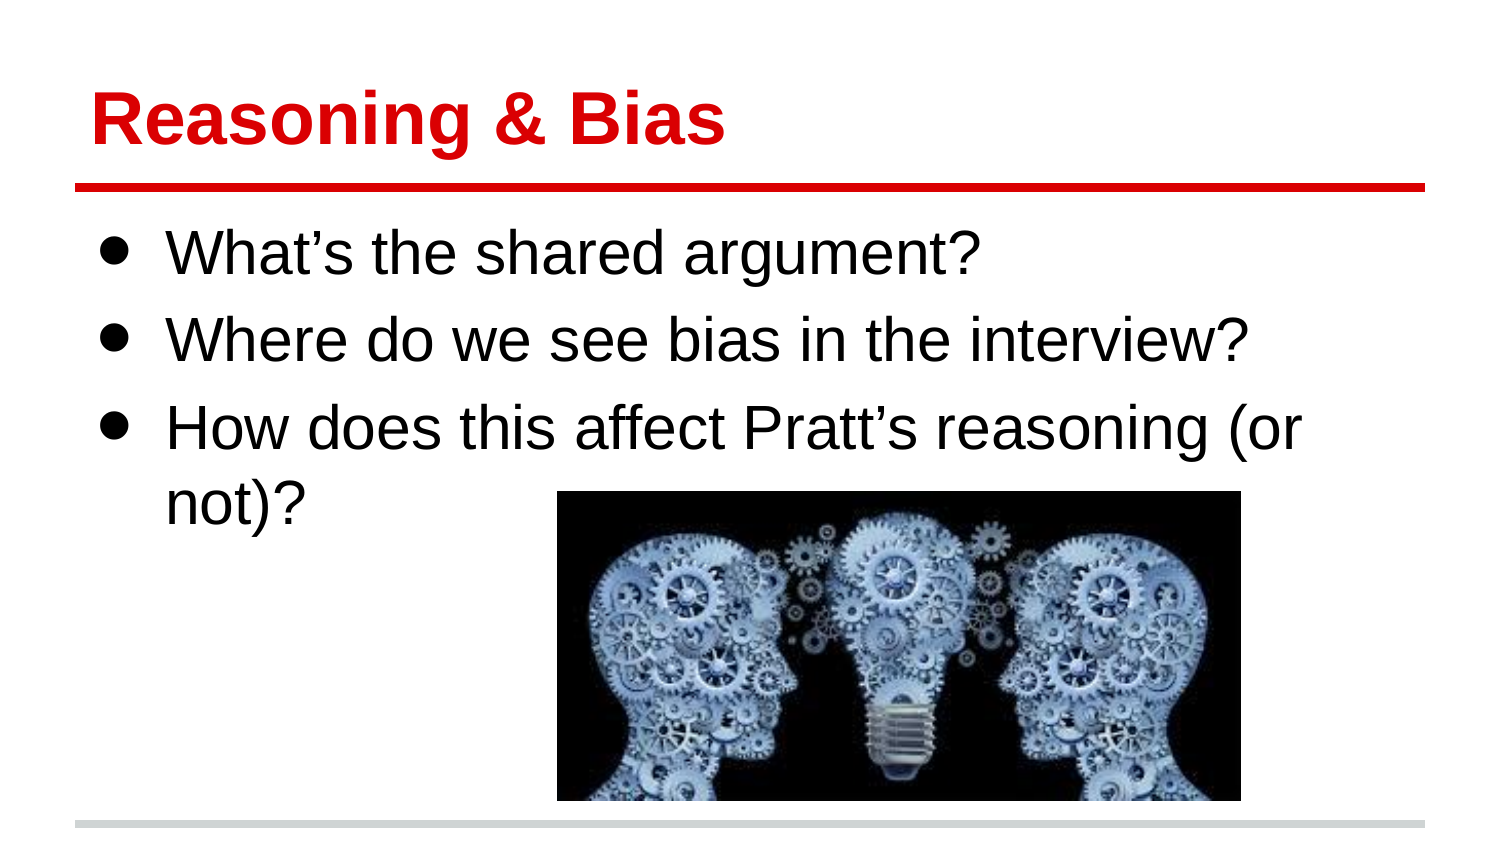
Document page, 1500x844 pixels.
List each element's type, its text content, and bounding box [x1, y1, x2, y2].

picture [556, 490, 1241, 802]
list What’s the shared argument? Where do we see bias in the interview? How does this affect Pratt’s reasoning (or not)? [75, 196, 1425, 808]
title Reasoning & Bias [75, 33, 1425, 175]
